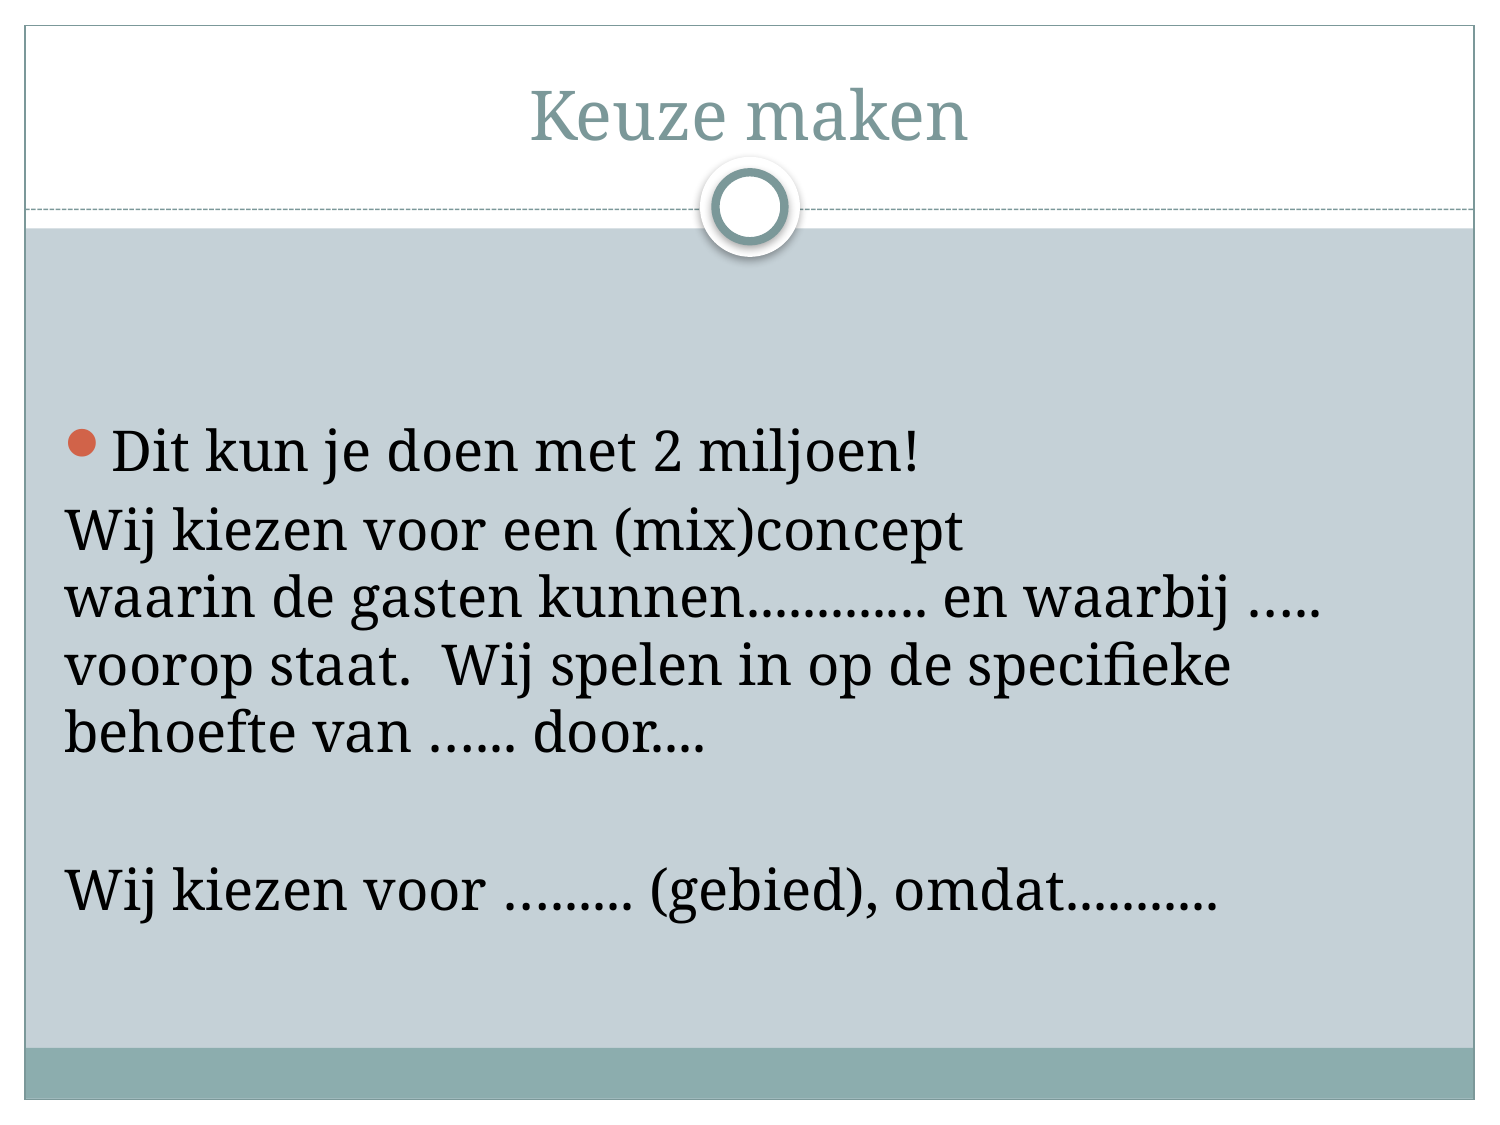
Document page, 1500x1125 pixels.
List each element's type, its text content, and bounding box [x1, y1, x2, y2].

list Dit kun je doen met 2 miljoen! Wij kiezen voor een (mix)concept waarin de gasten kunnen............. en waarbij ….. voorop staat. Wij spelen in op de specifieke behoefte van …... door.... Wij kiezen voor …...... (gebied), omdat........... [49, 250, 1445, 1001]
title Keuze maken [49, 37, 1450, 162]
